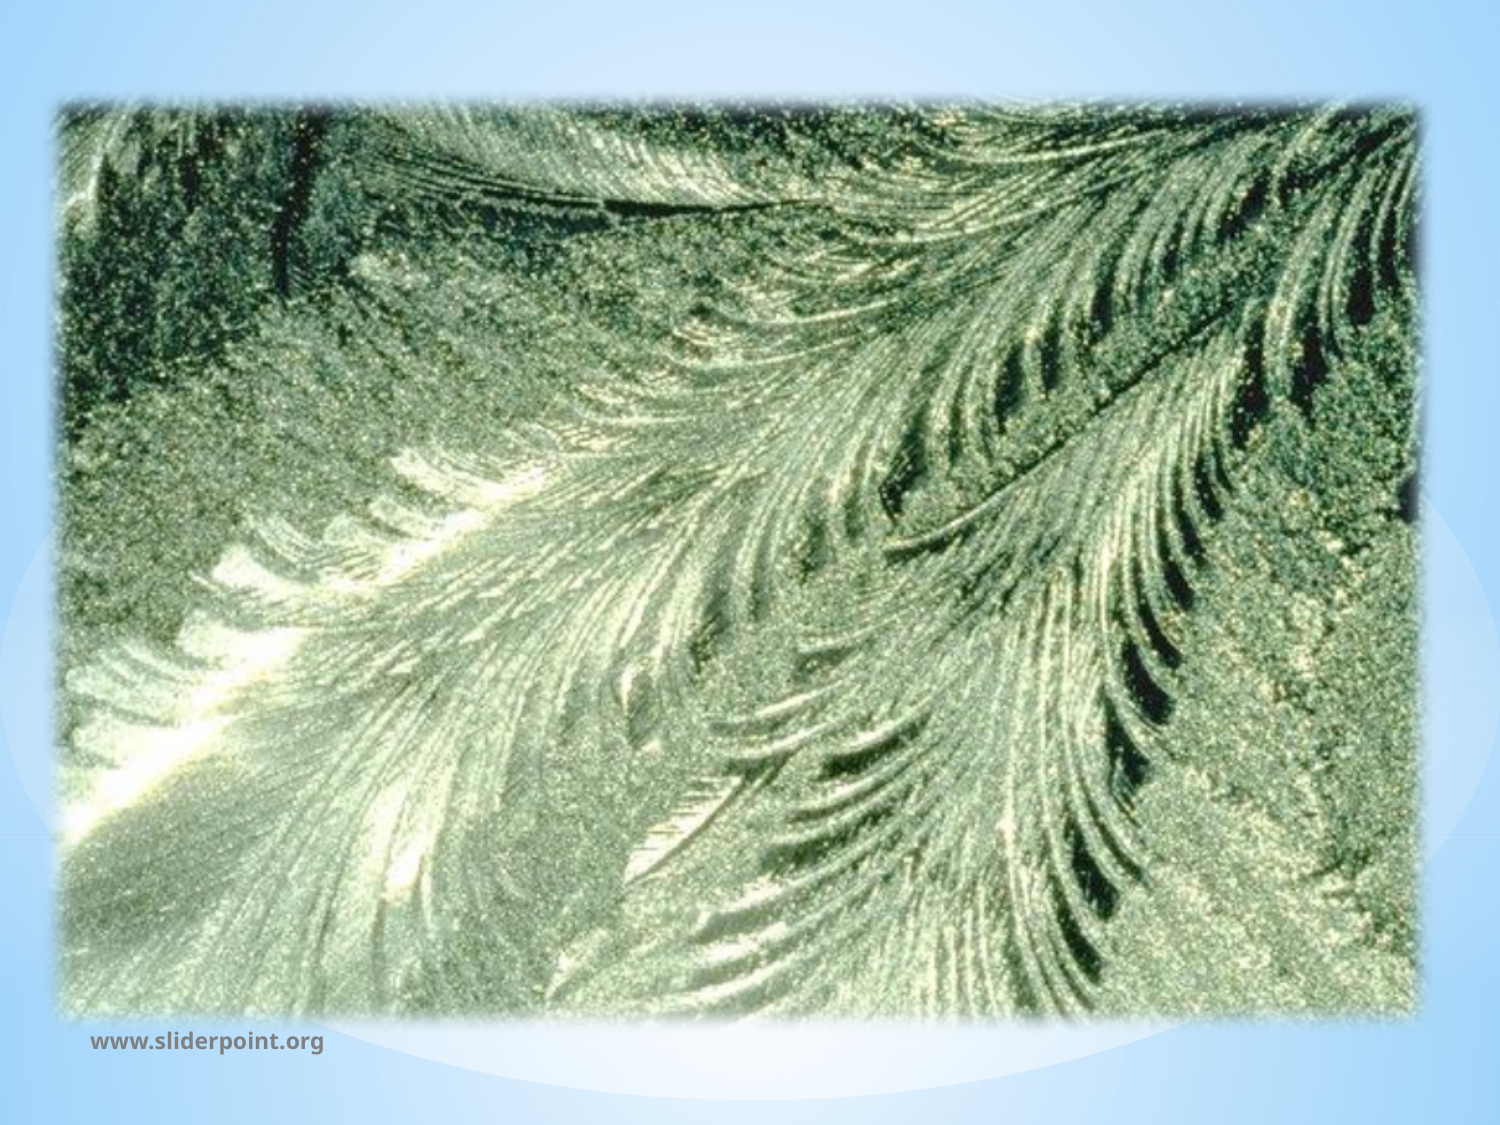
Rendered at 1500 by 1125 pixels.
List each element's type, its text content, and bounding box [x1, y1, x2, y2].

footer www.sliderpoint.org [75, 1043, 625, 1073]
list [41, 89, 1436, 1036]
